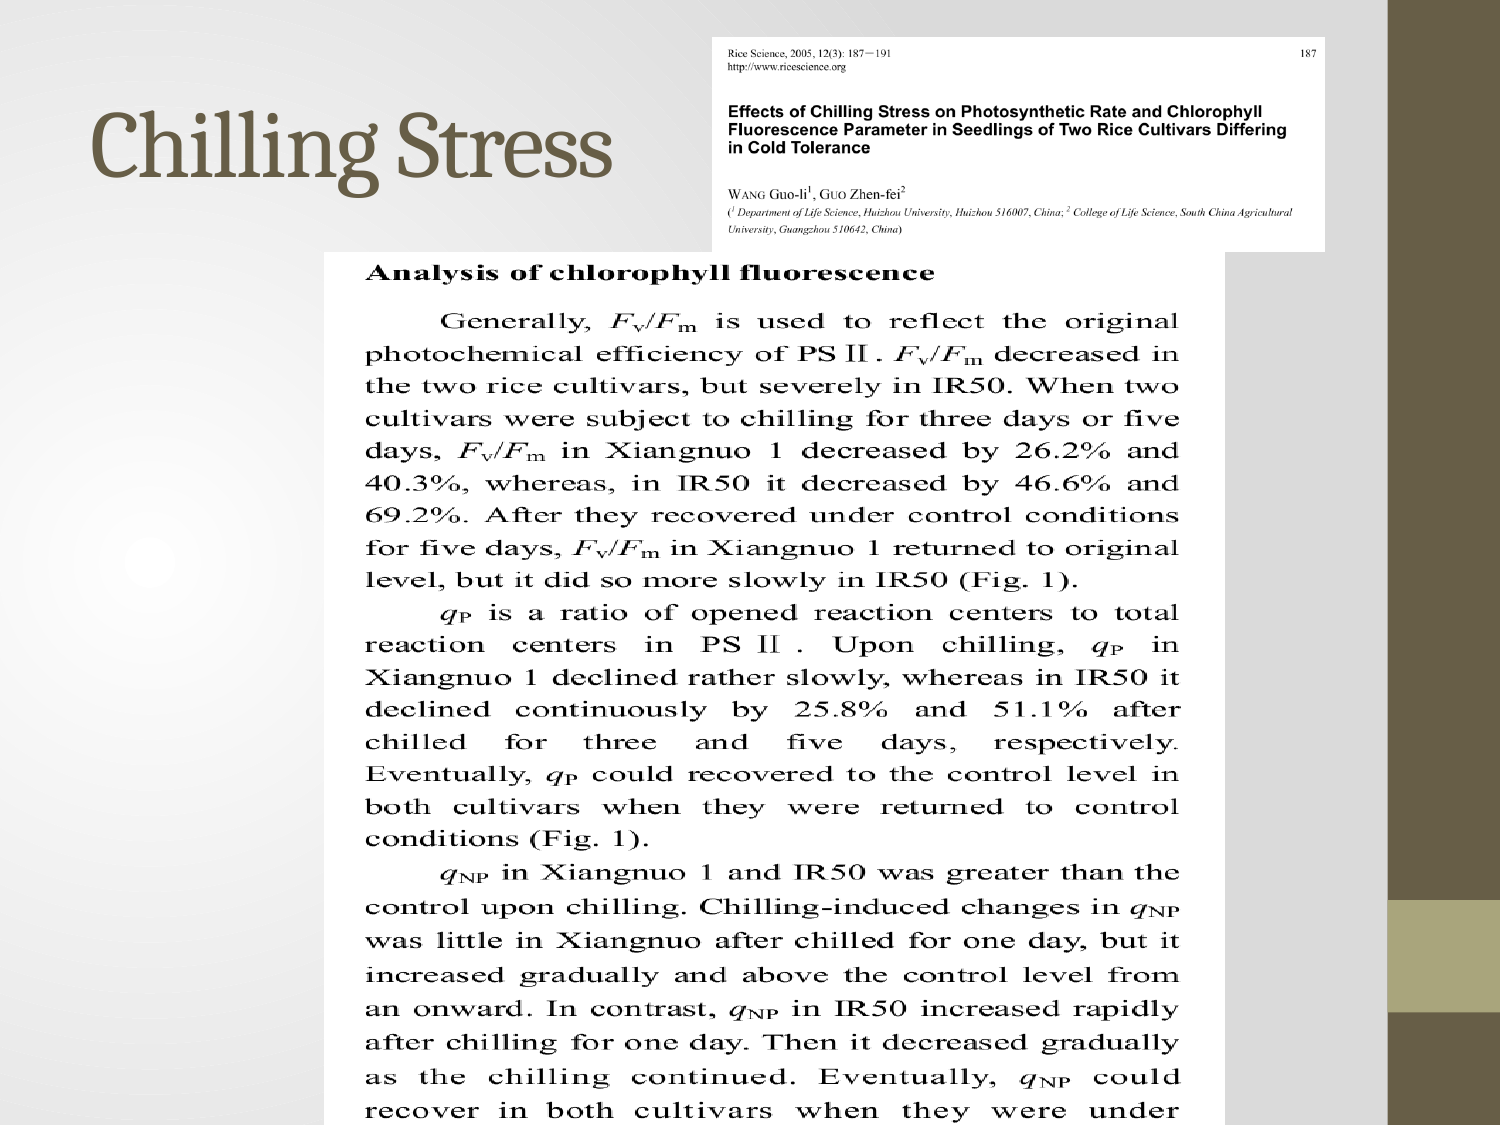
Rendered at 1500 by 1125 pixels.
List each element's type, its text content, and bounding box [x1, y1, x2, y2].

picture [324, 36, 1326, 1125]
title Chilling Stress [75, 45, 709, 233]
